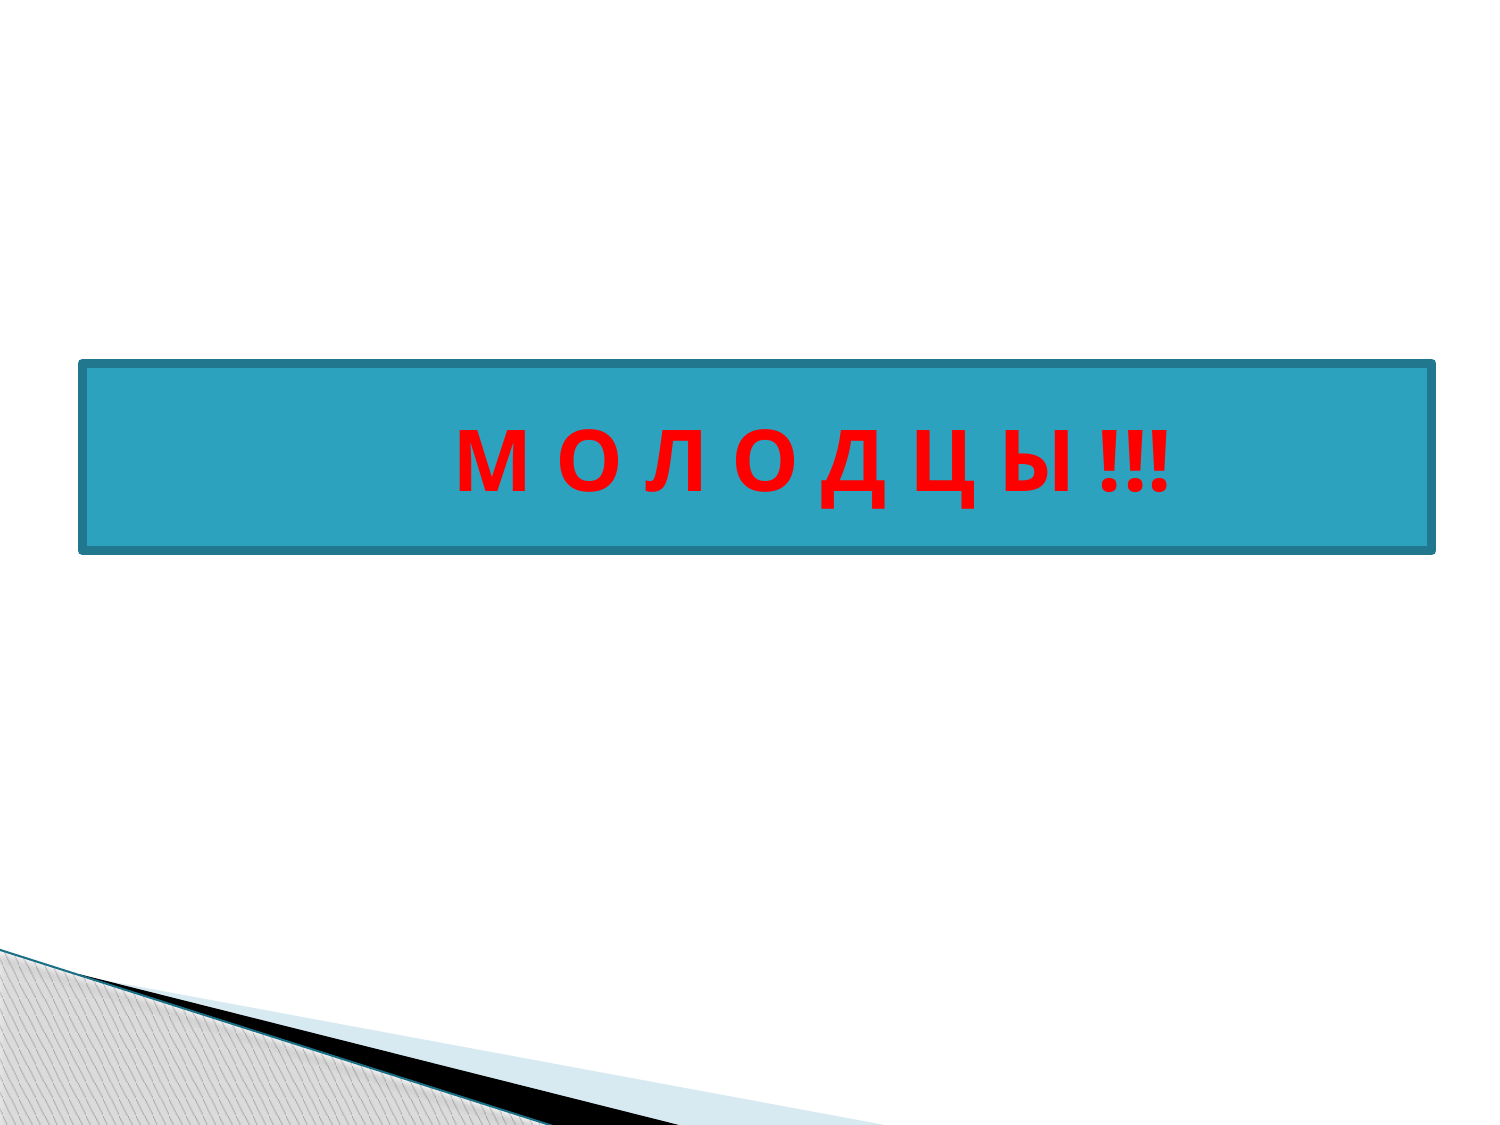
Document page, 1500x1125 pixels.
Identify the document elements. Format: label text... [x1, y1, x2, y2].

title М О Л О Д Ц Ы !!! [78, 359, 1436, 555]
